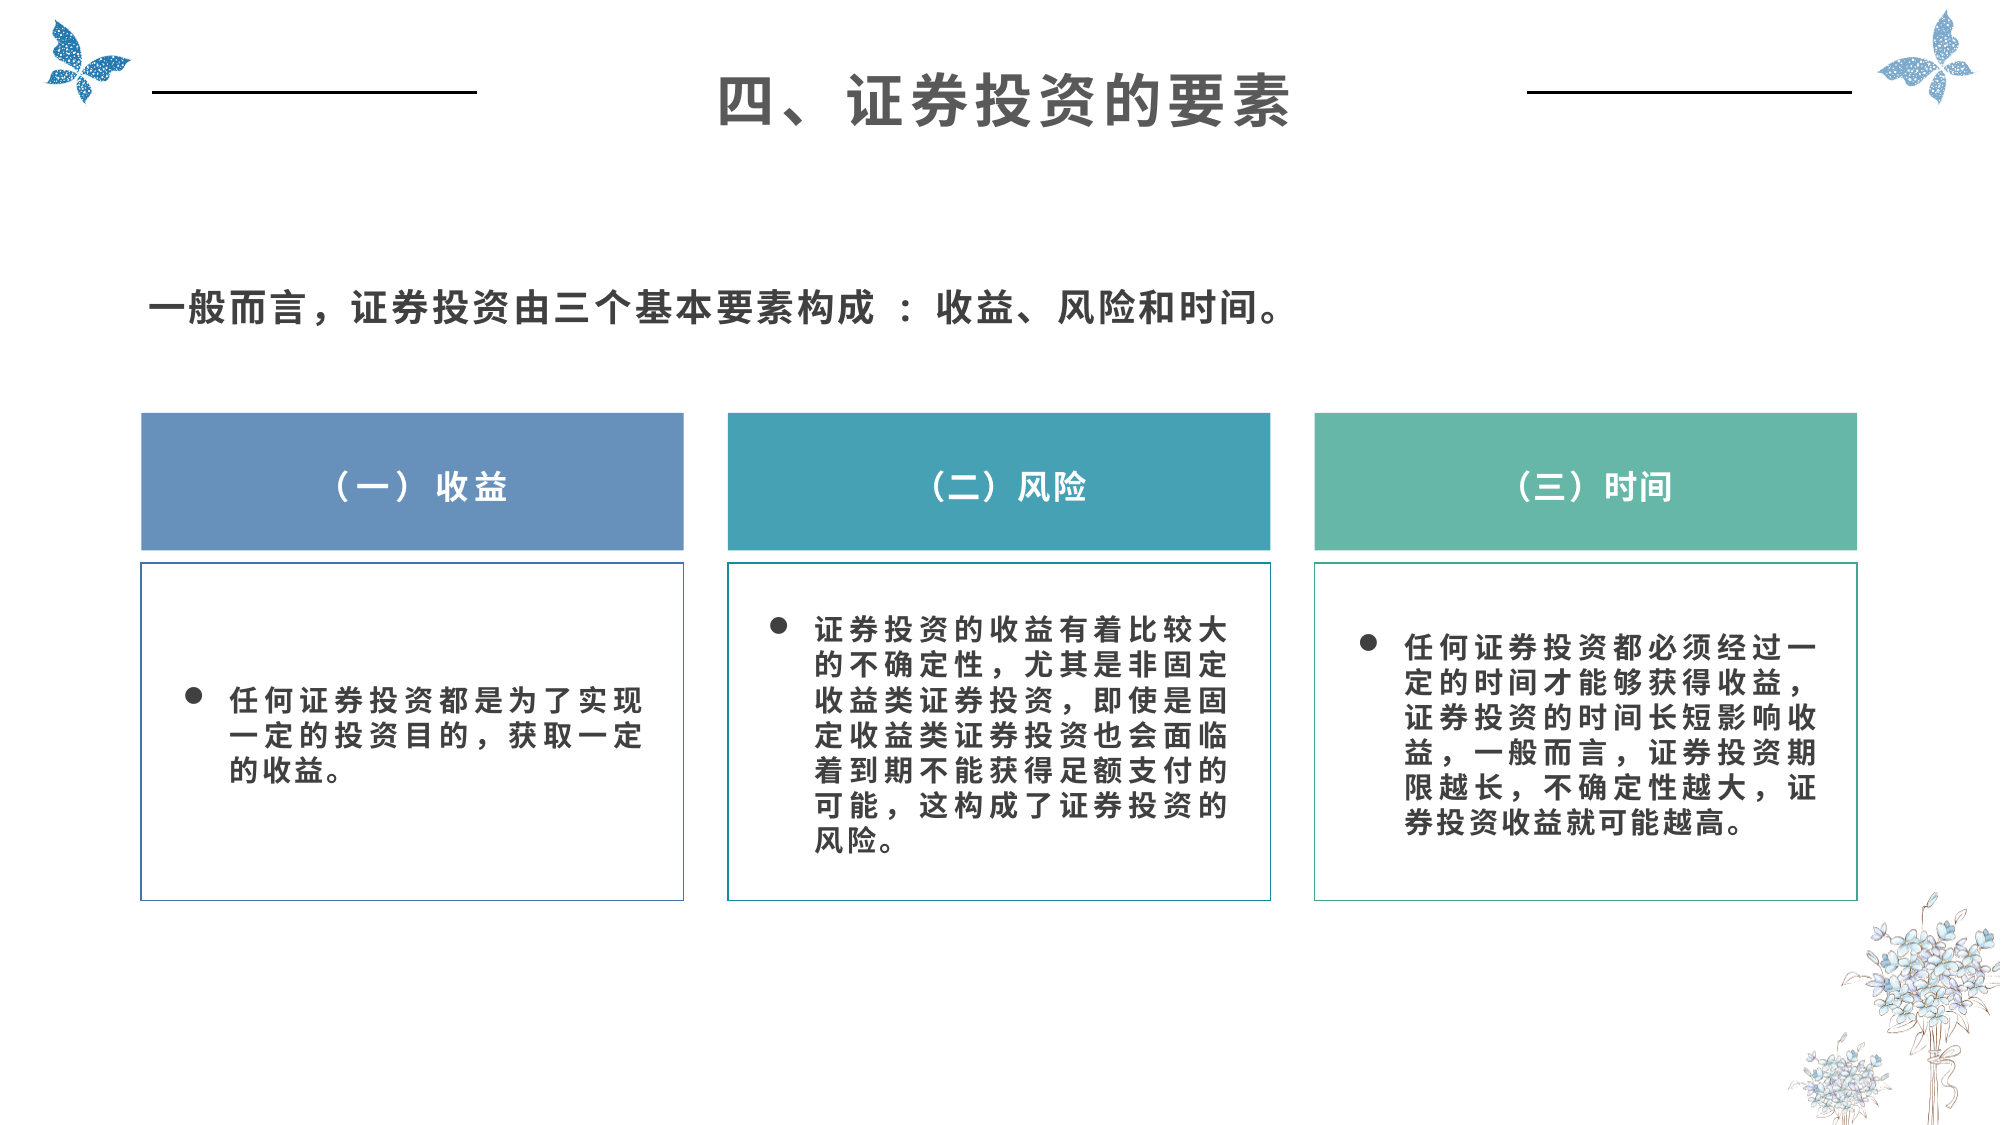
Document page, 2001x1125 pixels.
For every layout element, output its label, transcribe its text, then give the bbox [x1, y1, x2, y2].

text_box 一般而言，证券投资由三个基本要素构成 : 收益、风险和时间。 [136, 255, 1618, 336]
text_box 证券投资的收益有着比较大的不确定性，尤其是非固定收益类证券投资，即使是固定收益类证券投资也会面临着到期不能获得足额支付的可能，这构成了证券投资的风险。 [753, 565, 1247, 904]
picture [1788, 892, 2000, 1125]
text_box （三）时间 [1314, 433, 1858, 530]
text_box [1314, 412, 1858, 433]
text_box 任何证券投资都必须经过一定的时间才能够获得收益，证券投资的时间长短影响收益，一般而言，证券投资期限越长，不确定性越大，证券投资收益就可能越高。 [1342, 565, 1835, 904]
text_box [151, 55, 1852, 142]
text_box 任何证券投资都是为了实现一定的投资目的，获取一定的收益。 [168, 565, 661, 904]
text_box [727, 562, 1271, 901]
text_box [140, 562, 685, 901]
text_box [727, 530, 1271, 551]
text_box [140, 412, 685, 551]
text_box （一）收益 [141, 433, 684, 530]
text_box [727, 412, 1271, 433]
text_box （二）风险 [727, 433, 1271, 530]
text_box [1314, 562, 1858, 901]
text_box [1314, 530, 1858, 551]
